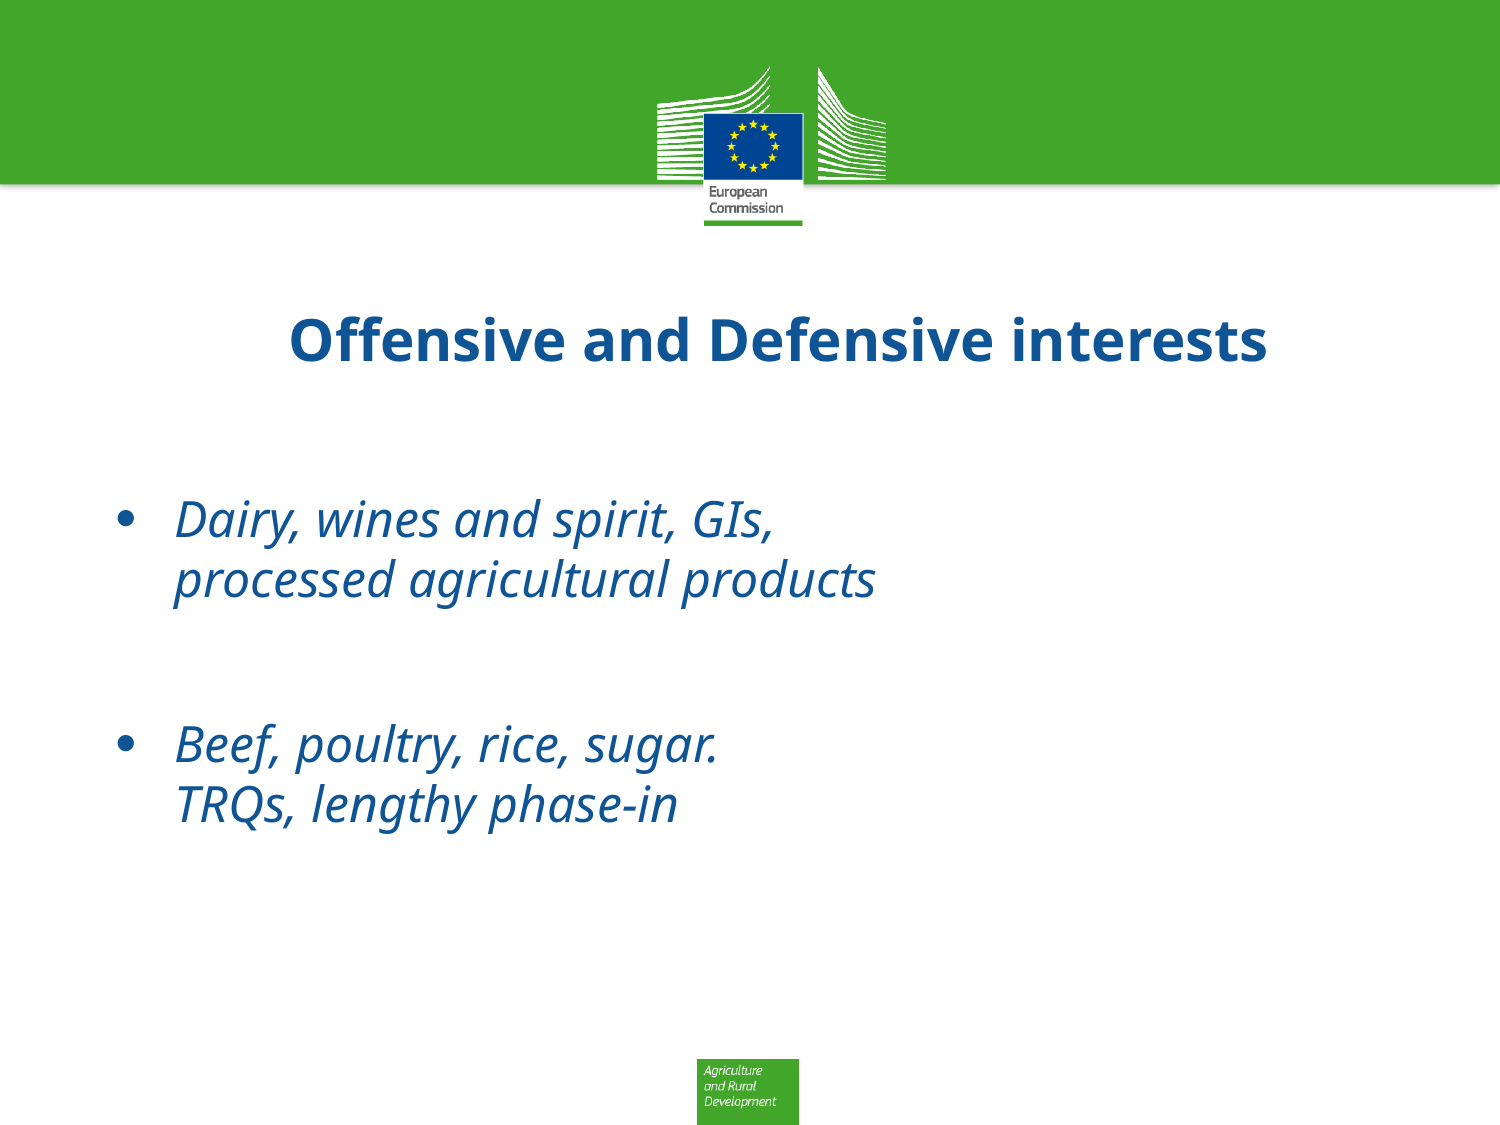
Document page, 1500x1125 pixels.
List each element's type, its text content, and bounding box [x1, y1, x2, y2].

picture [620, 66, 886, 255]
picture [697, 1059, 799, 1125]
list Dairy, wines and spirit, GIs, processed agricultural products Beef, poultry, rice, sugar. TRQs, lengthy phase-in [100, 479, 1427, 965]
title Offensive and Defensive interests [64, 255, 1415, 421]
